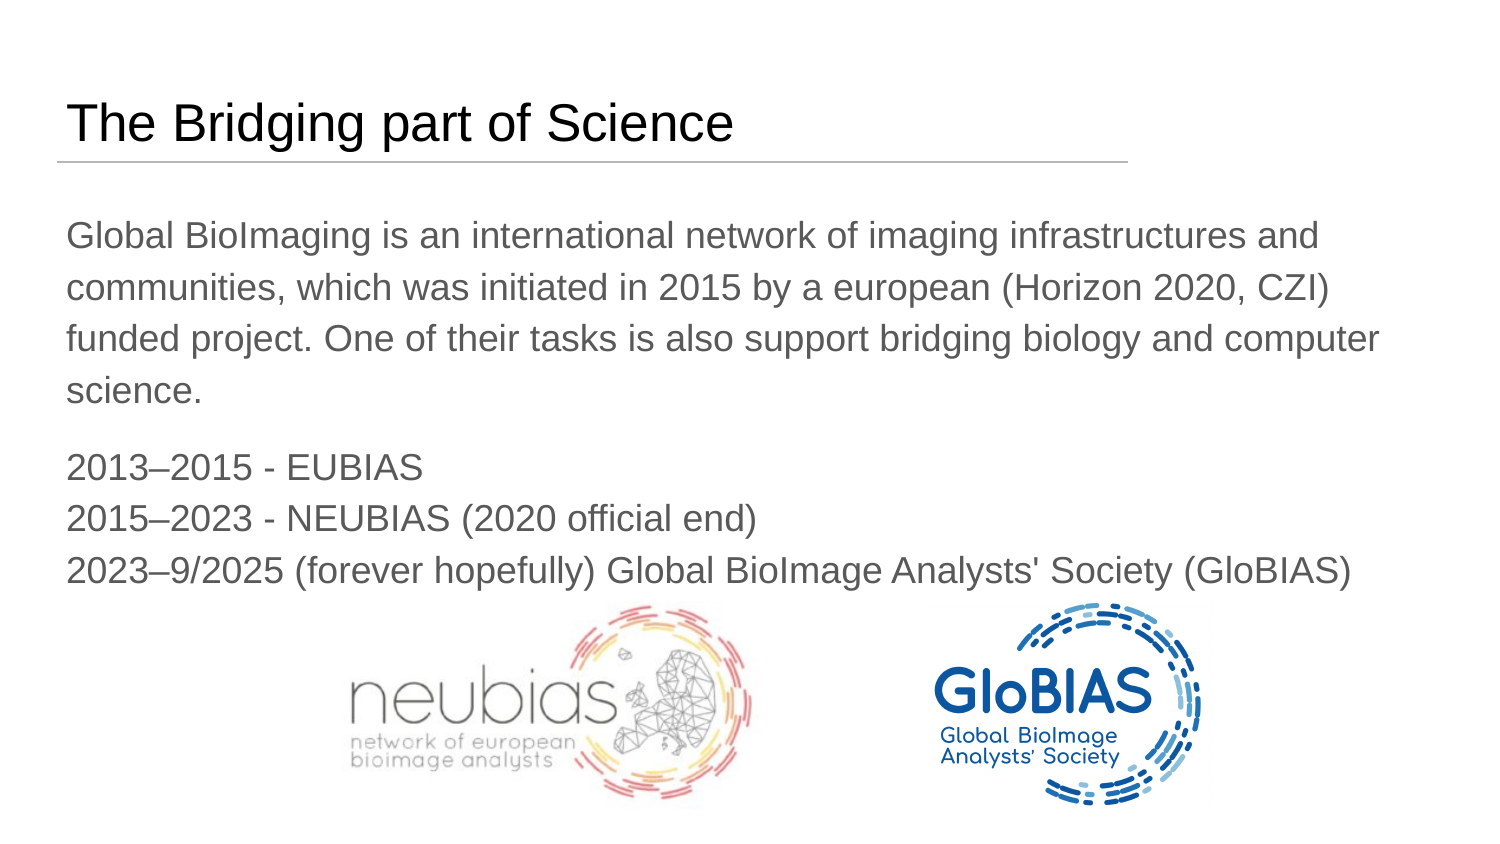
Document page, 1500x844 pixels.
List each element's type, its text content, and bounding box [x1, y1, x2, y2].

picture [285, 600, 776, 810]
title The Bridging part of Science [51, 72, 1449, 167]
list Global BioImaging is an international network of imaging infrastructures and communities, which was initiated in 2015 by a european (Horizon 2020, CZI) funded project. One of their tasks is also support bridging biology and computer science. 2013–2015 - EUBIAS 2015–2023 - NEUBIAS (2020 official end) 2023–9/2025 (forever hopefully) Global BioImage Analysts' Society (GloBIAS) [51, 189, 1449, 750]
picture [926, 600, 1215, 810]
